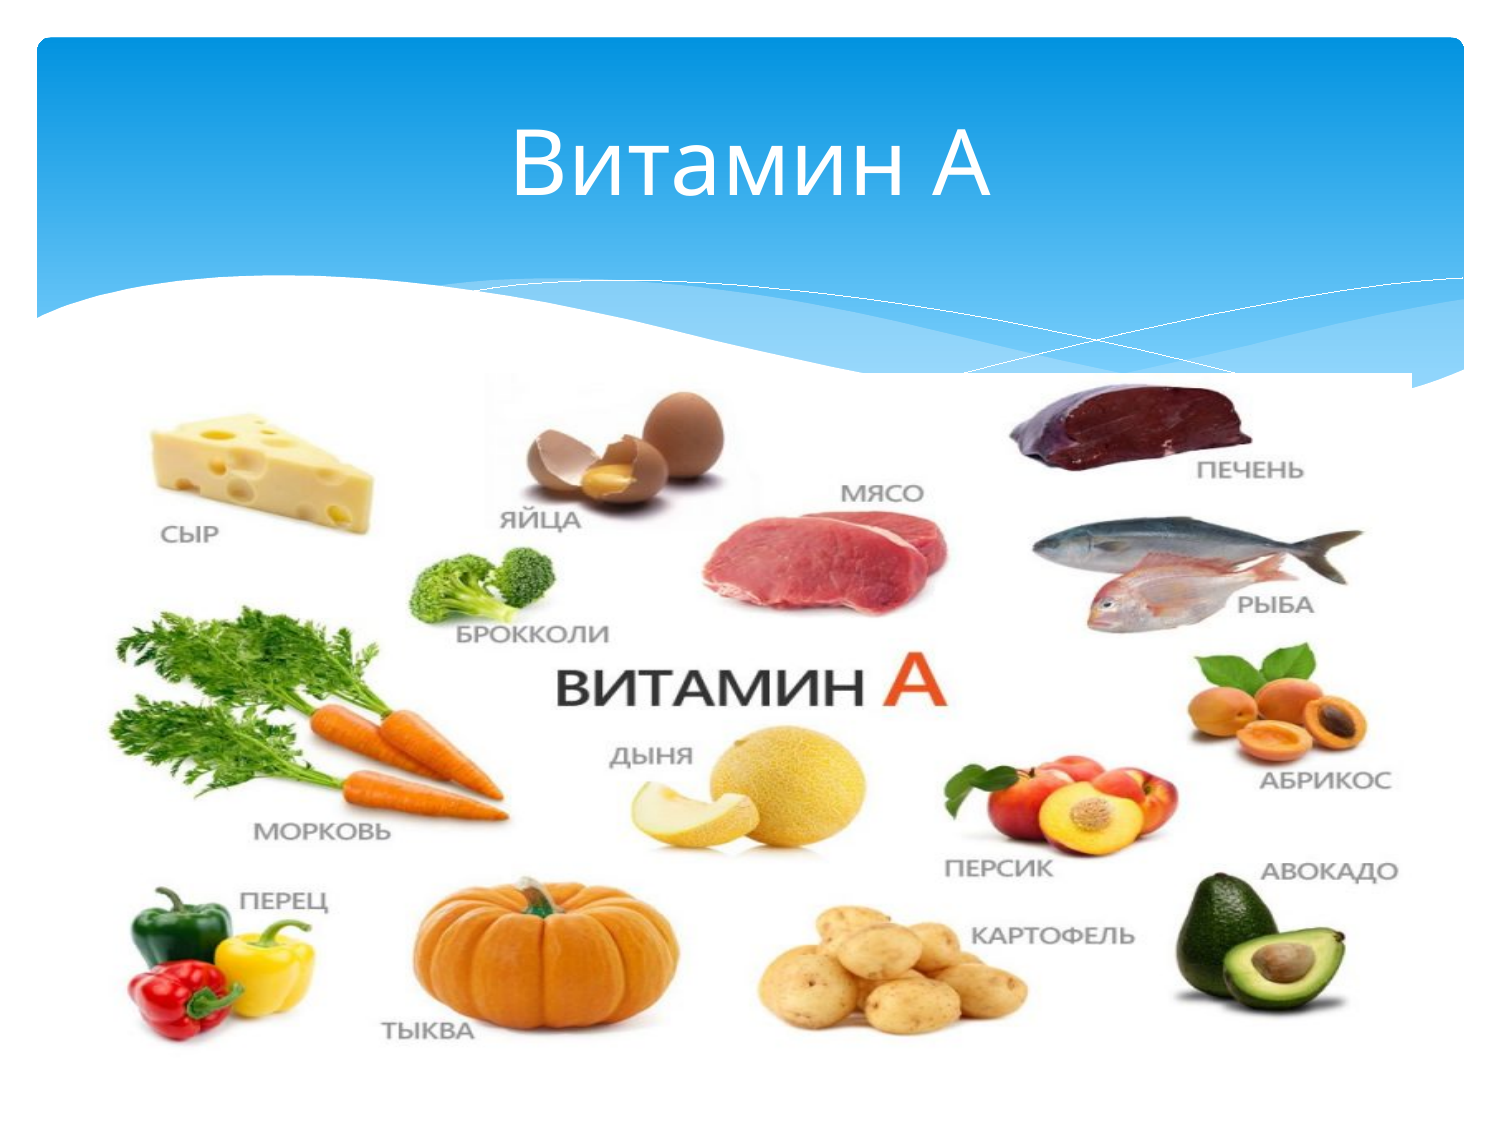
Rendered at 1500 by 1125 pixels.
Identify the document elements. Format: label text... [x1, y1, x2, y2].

title Витамин А [75, 55, 1425, 261]
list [88, 373, 1412, 1088]
